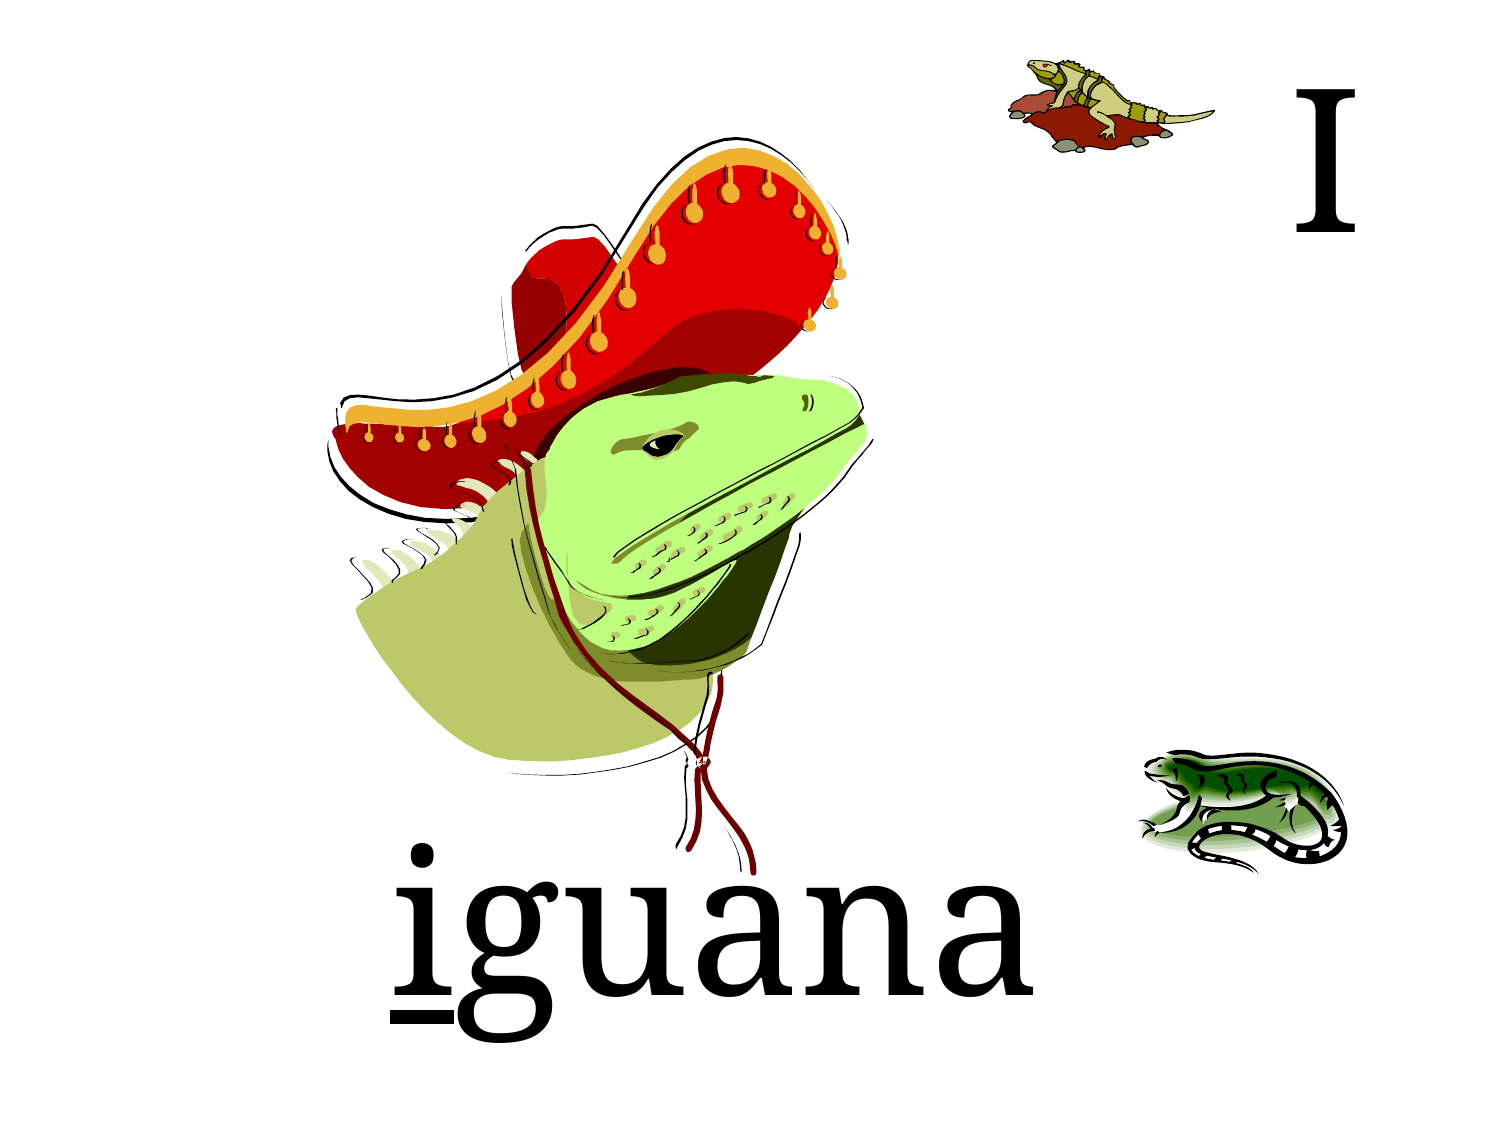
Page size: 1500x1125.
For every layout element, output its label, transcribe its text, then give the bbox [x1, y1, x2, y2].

picture [1137, 749, 1357, 879]
picture [312, 56, 876, 876]
picture [1006, 58, 1216, 154]
title I [1175, 55, 1478, 250]
list iguana [375, 787, 1138, 1000]
